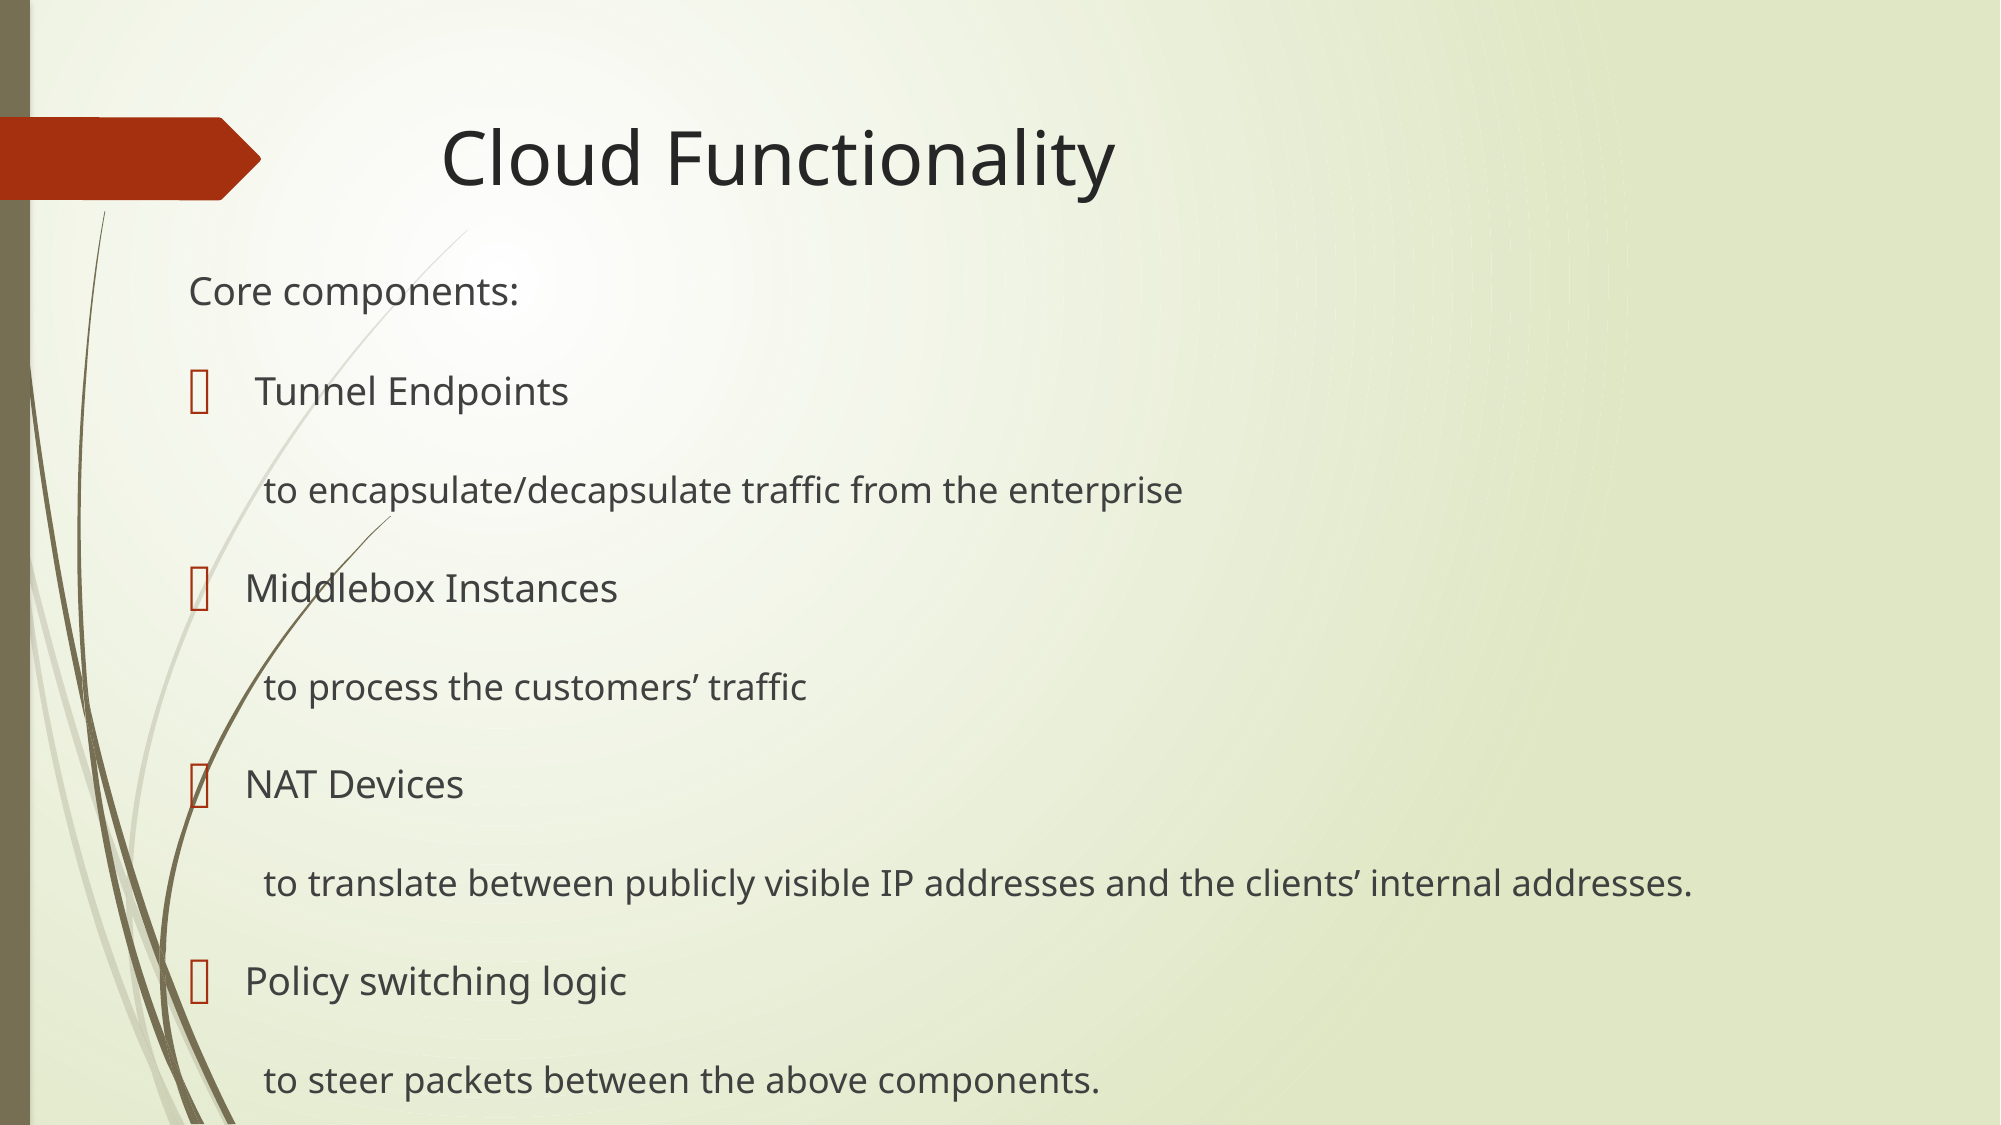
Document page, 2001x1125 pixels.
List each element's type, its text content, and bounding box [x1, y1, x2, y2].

list Core components: Tunnel Endpoints to encapsulate/decapsulate traffic from the enterprise Middlebox Instances to process the customers’ traffic NAT Devices to translate between publicly visible IP addresses and the clients’ internal addresses. Policy switching logic to steer packets between the above components. [173, 250, 1932, 1074]
title Cloud Functionality [425, 102, 1888, 250]
